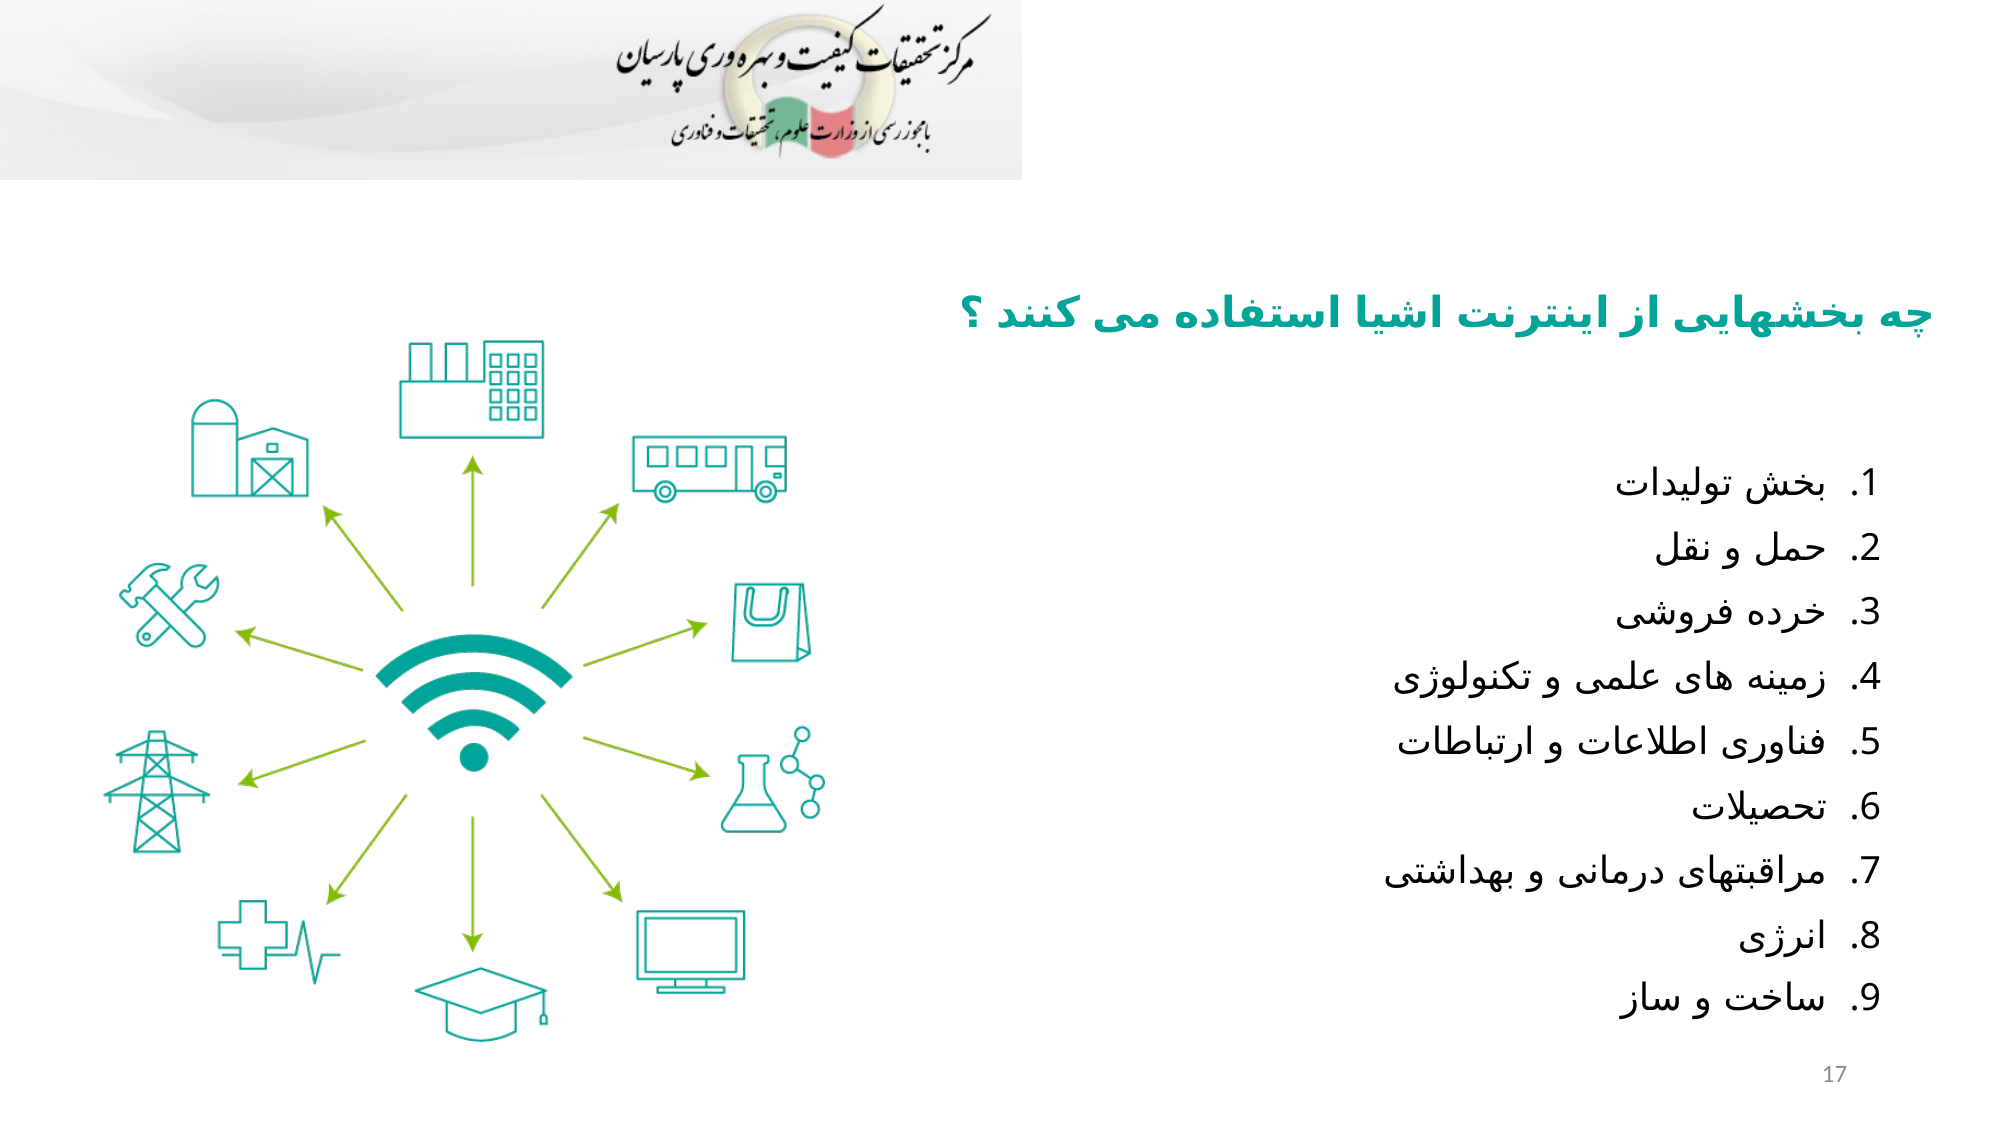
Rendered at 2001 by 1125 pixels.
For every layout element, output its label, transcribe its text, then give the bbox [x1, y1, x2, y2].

picture [32, 261, 897, 1125]
text_box بخش تولیدات حمل و نقل خرده فروشی زمینه های علمی و تکنولوژی فناوری اطلاعات و ارتباطات تحصیلات مراقبتهای درمانی و بهداشتی انرژی ساخت و ساز [1223, 447, 1898, 1026]
slide_number 17 [1412, 1042, 1863, 1103]
text_box چه بخشهایی از اینترنت اشیا استفاده می کنند ؟ [941, 261, 1952, 367]
picture [0, 0, 1022, 181]
